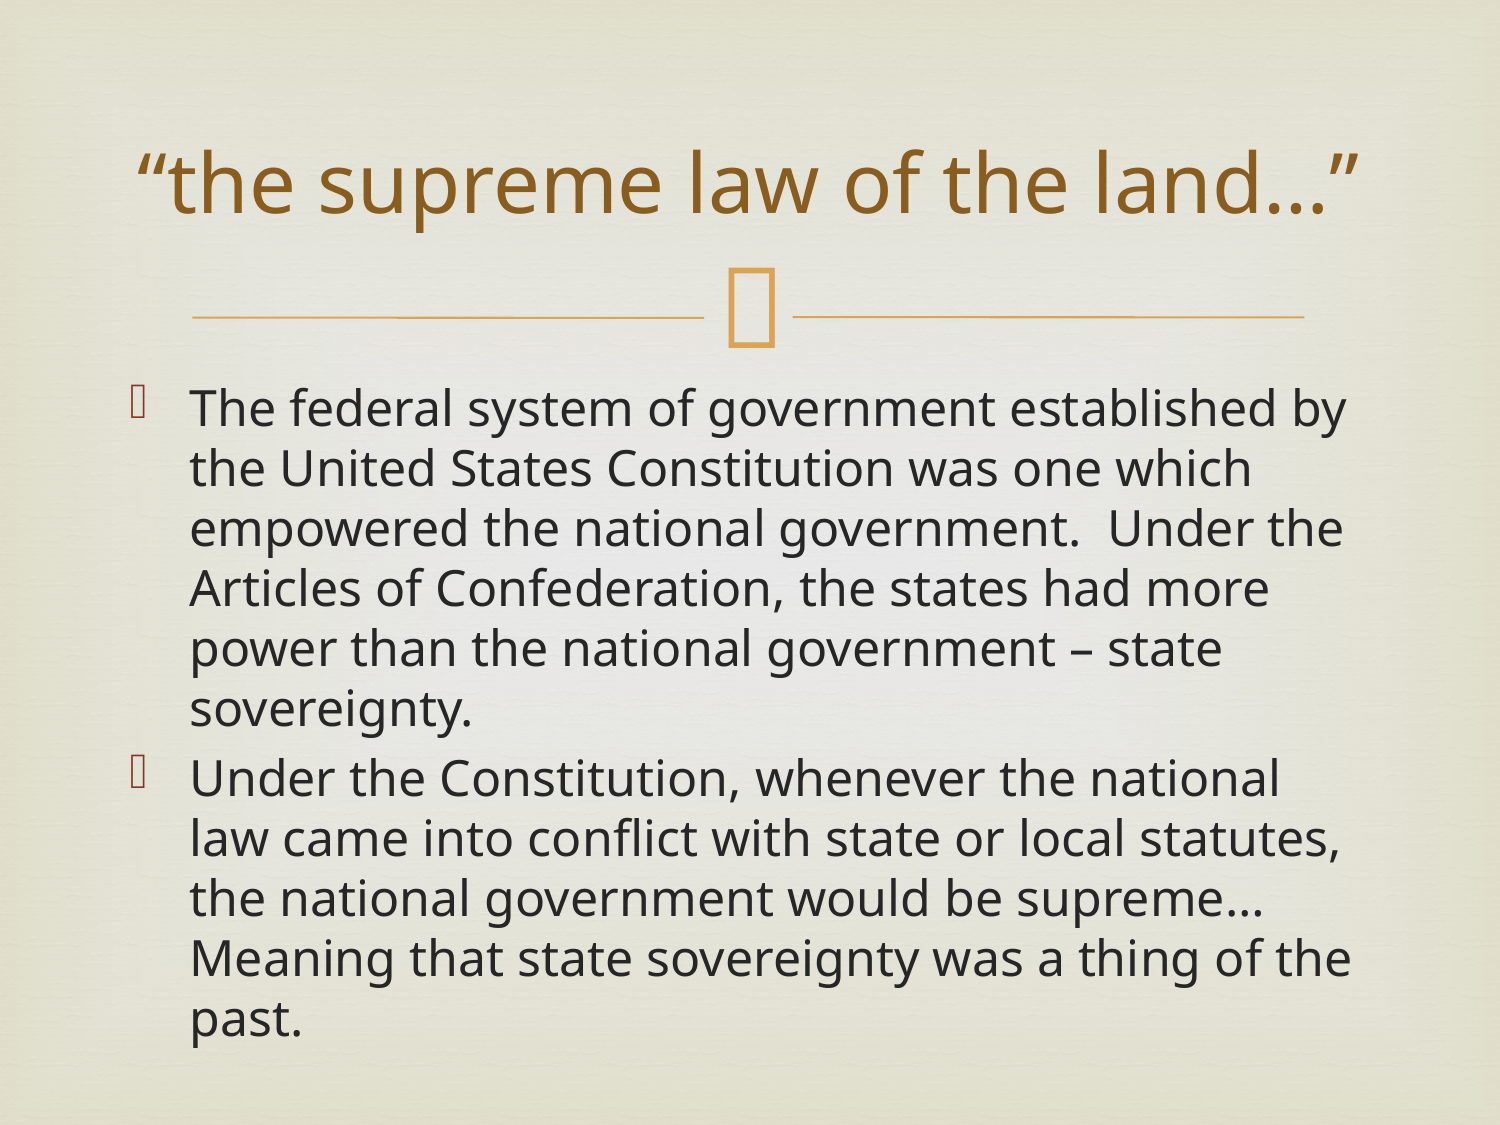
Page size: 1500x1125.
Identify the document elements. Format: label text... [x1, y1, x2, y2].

list The federal system of government established by the United States Constitution was one which empowered the national government. Under the Articles of Confederation, the states had more power than the national government – state sovereignty. Under the Constitution, whenever the national law came into conflict with state or local statutes, the national government would be supreme… Meaning that state sovereignty was a thing of the past. [114, 368, 1386, 1005]
title “the supreme law of the land…” [112, 93, 1386, 267]
